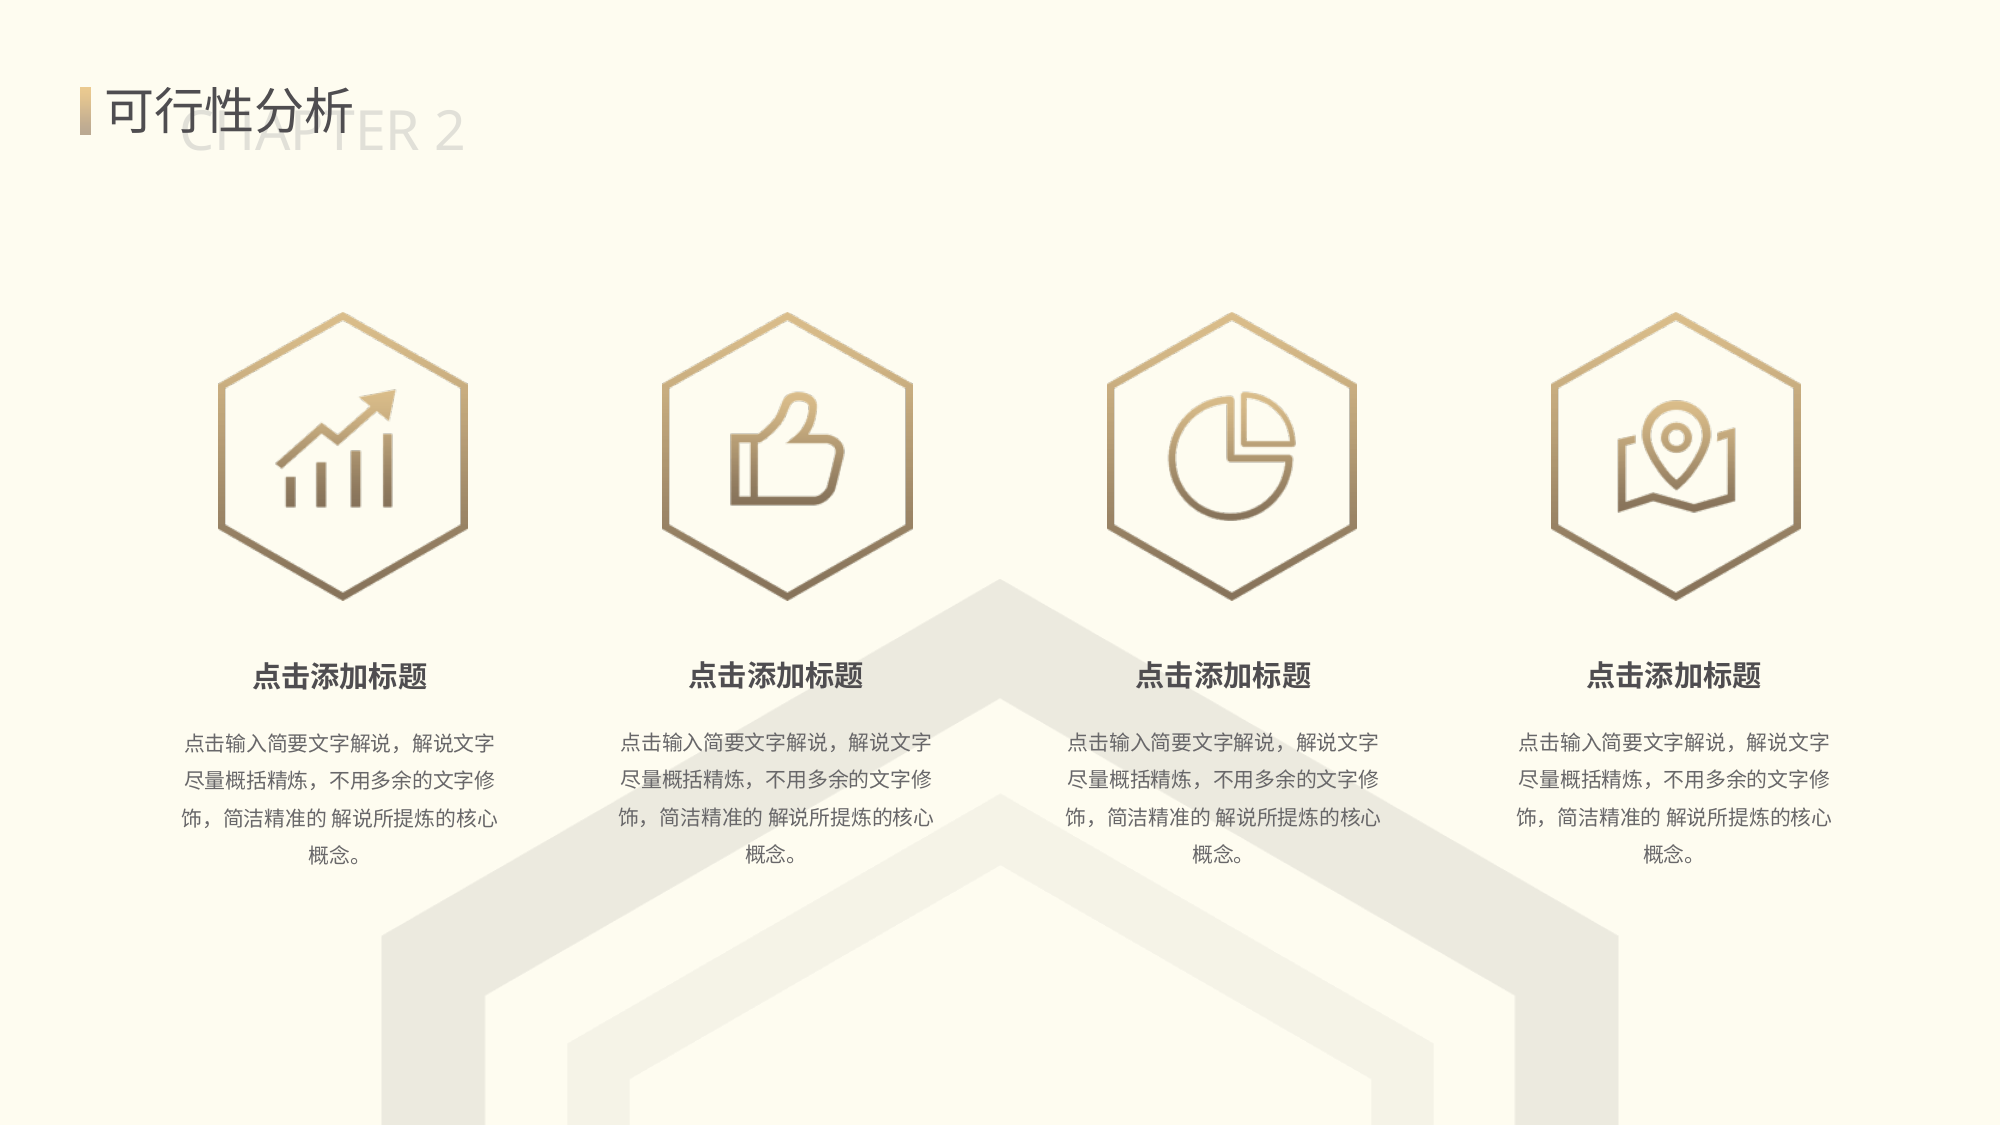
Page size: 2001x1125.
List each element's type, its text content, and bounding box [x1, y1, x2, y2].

picture [218, 311, 1801, 1125]
text_box 点击添加标题 [231, 651, 375, 701]
text_box 点击输入简要文字解说，解说文字尽量概括精炼，不用多余的文字修饰，简洁精准的 解说所提炼的核心概念。 [1623, 709, 1849, 874]
text_box CHAPTER 2 [164, 87, 482, 170]
text_box 点击添加标题 [1623, 650, 1783, 700]
text_box 点击输入简要文字解说，解说文字尽量概括精炼，不用多余的文字修饰，简洁精准的 解说所提炼的核心概念。 [165, 710, 375, 875]
picture [80, 87, 91, 136]
text_box 可行性分析 [90, 72, 370, 147]
